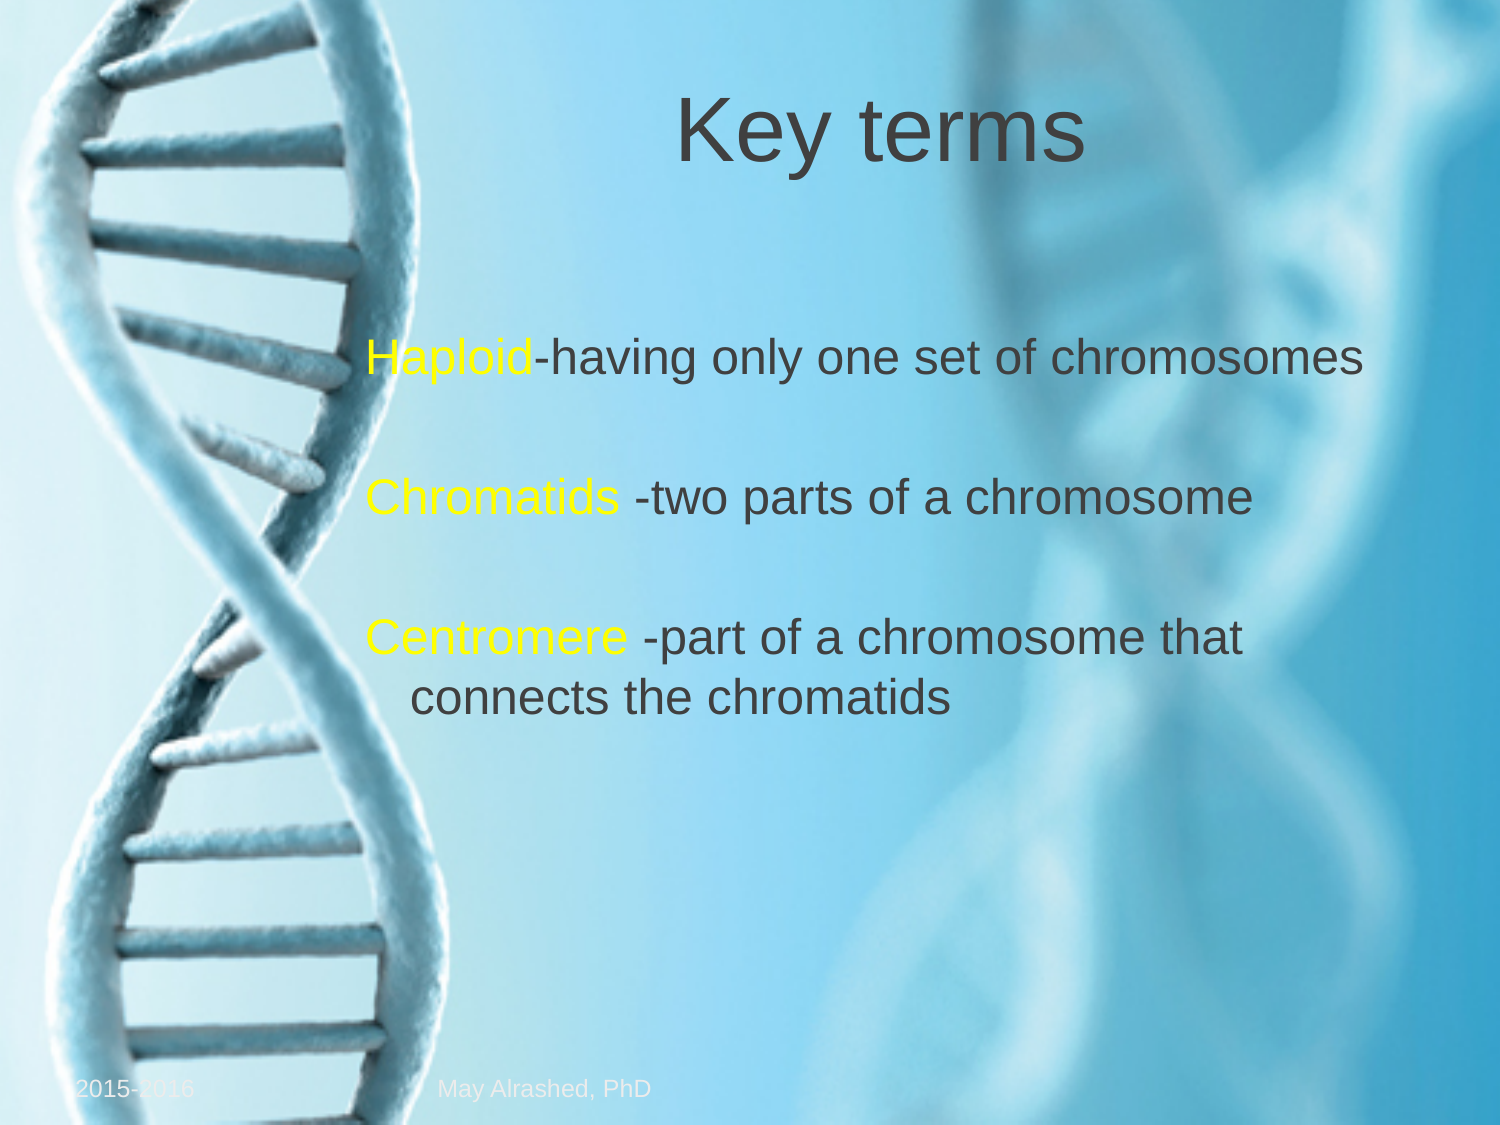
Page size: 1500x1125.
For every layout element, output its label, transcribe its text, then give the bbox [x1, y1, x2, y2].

picture [0, 0, 1500, 1125]
list Haploid-having only one set of chromosomes Chromatids -two parts of a chromosome Centromere -part of a chromosome that connects the chromatids [350, 317, 1425, 1038]
slide_number 2015-2016 [75, 1042, 425, 1103]
text_box Key terms [337, 62, 1425, 250]
footer May Alrashed, PhD [437, 1042, 988, 1103]
